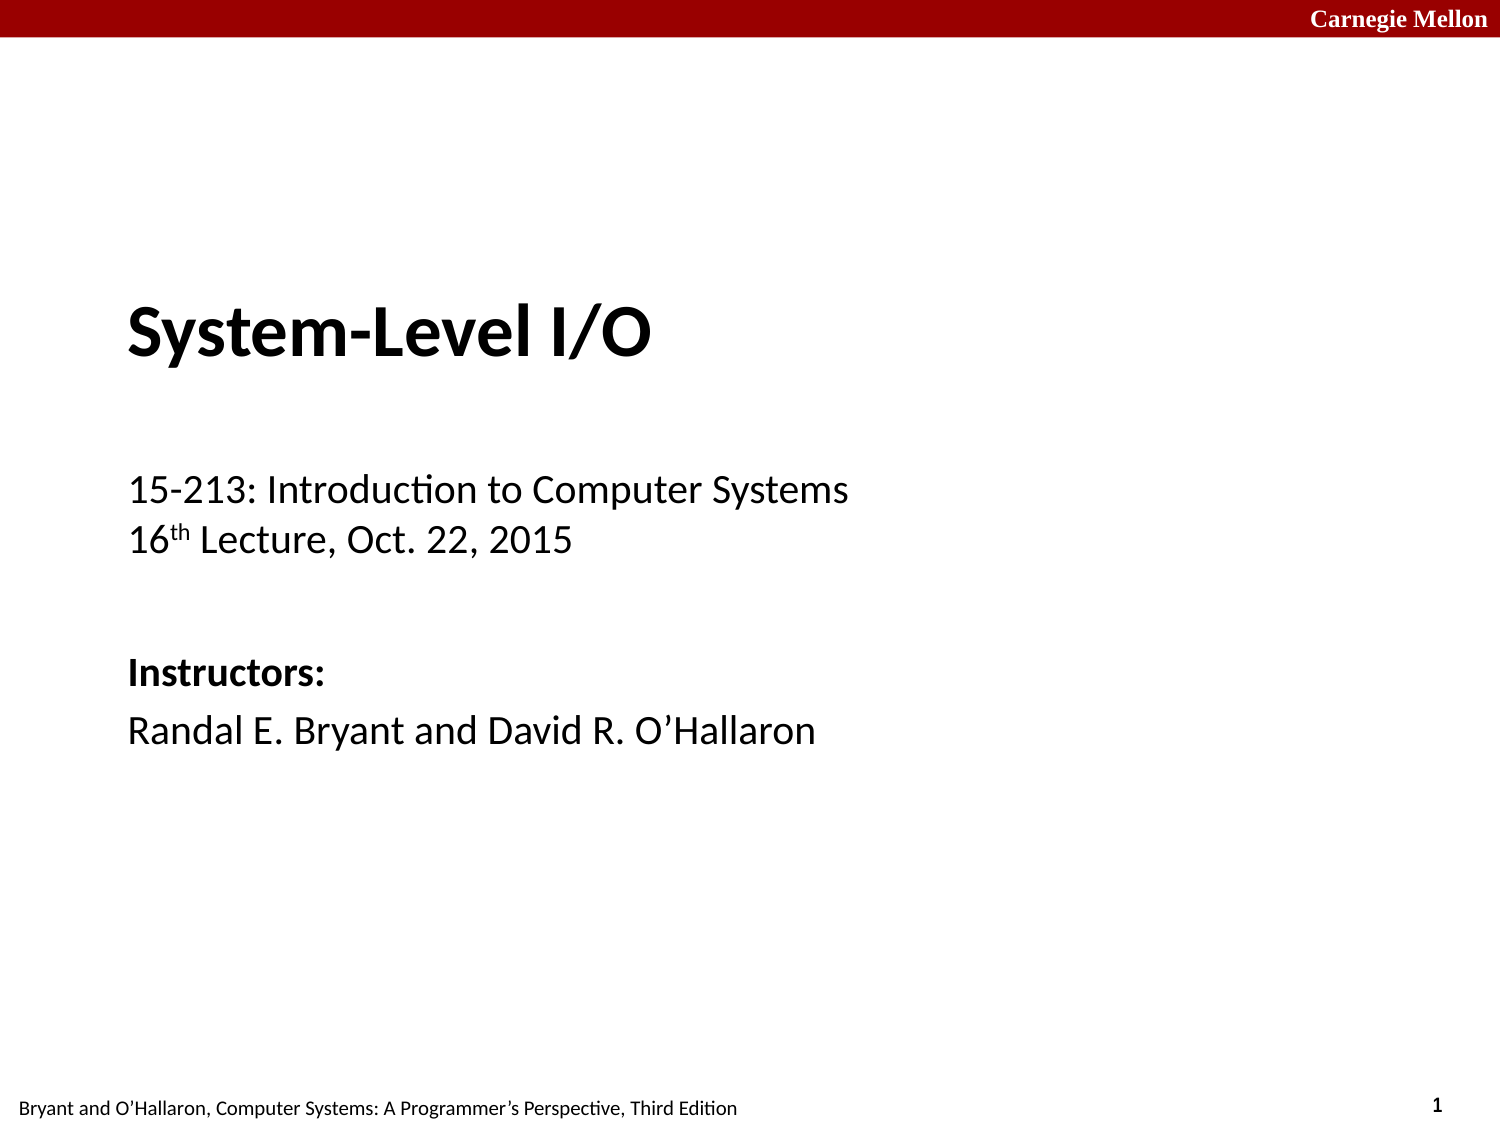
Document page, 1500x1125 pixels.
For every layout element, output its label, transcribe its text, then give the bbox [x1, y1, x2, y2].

title System-Level I/O 15-213: Introduction to Computer Systems 16th Lecture, Oct. 22, 2015 [112, 279, 1388, 563]
subtitle Instructors: Randal E. Bryant and David R. O’Hallaron [112, 637, 1373, 926]
